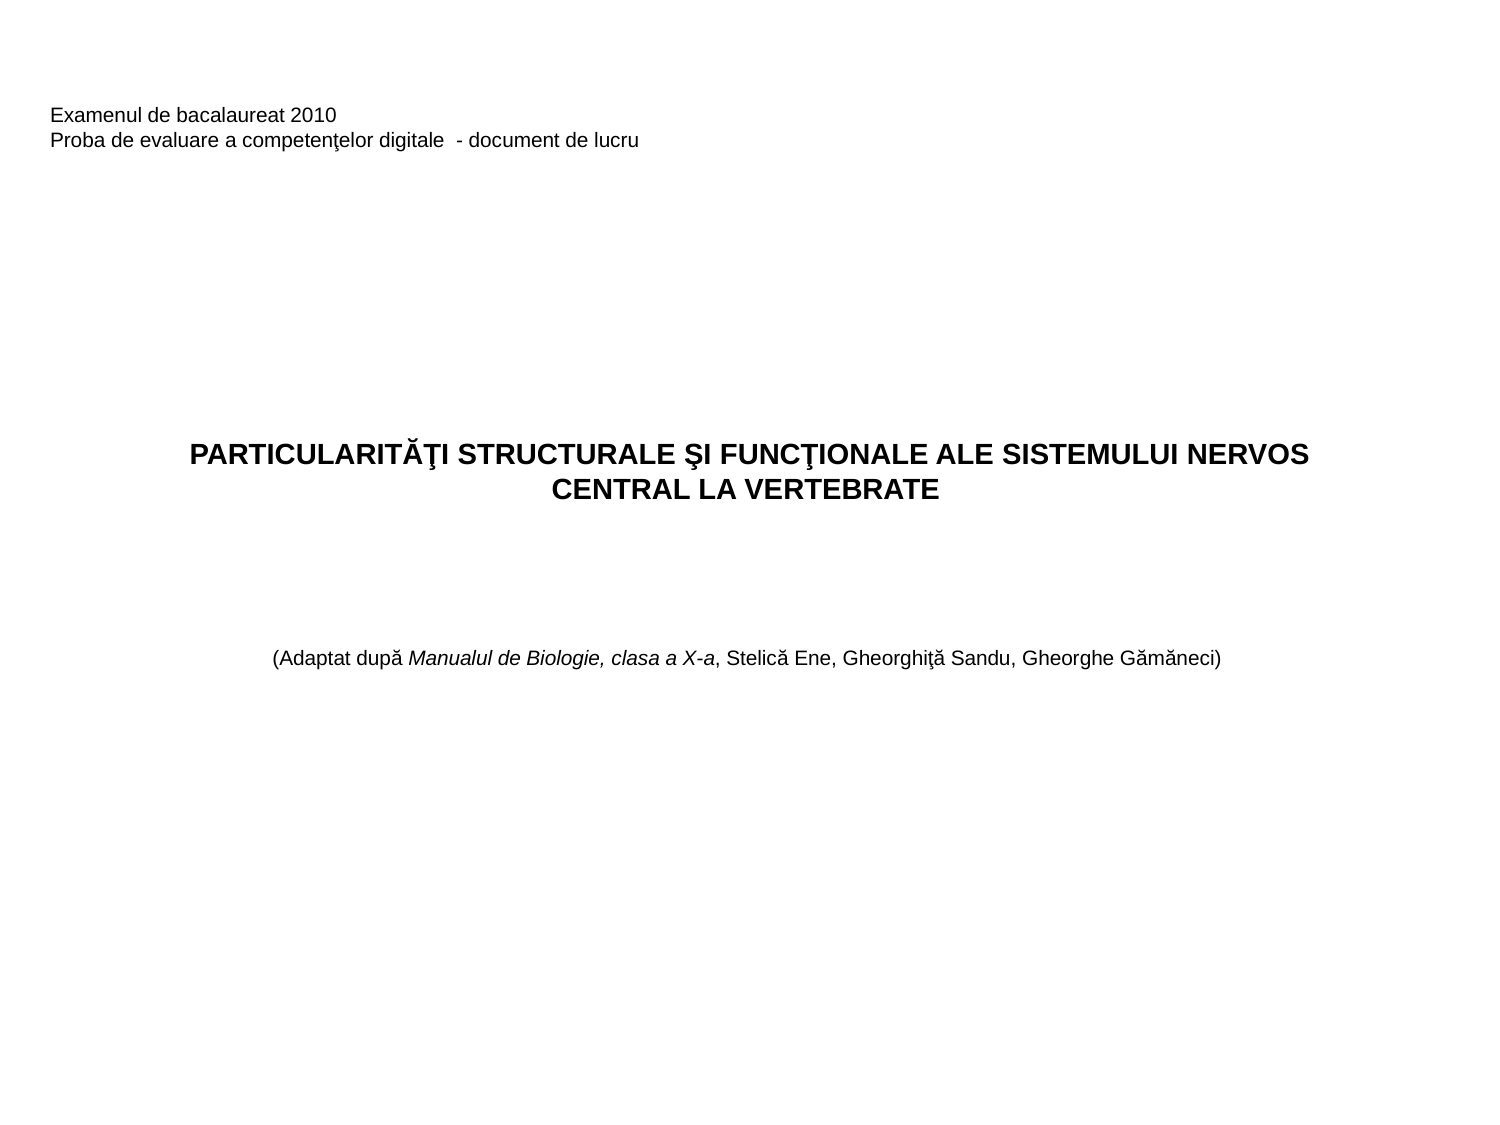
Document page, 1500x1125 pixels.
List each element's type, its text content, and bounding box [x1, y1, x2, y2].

text_box Examenul de bacalaureat 2010 Proba de evaluare a competenţelor digitale - document de lucru [35, 94, 1447, 159]
subtitle (Adaptat după Manualul de Biologie, clasa a X-a, Stelică Ene, Gheorghiţă Sandu, Gheorghe Gămăneci) [224, 637, 1276, 751]
title PARTICULARITĂŢI STRUCTURALE ŞI FUNCŢIONALE ALE SISTEMULUI NERVOS CENTRAL LA VERTEBRATE [112, 349, 1388, 591]
